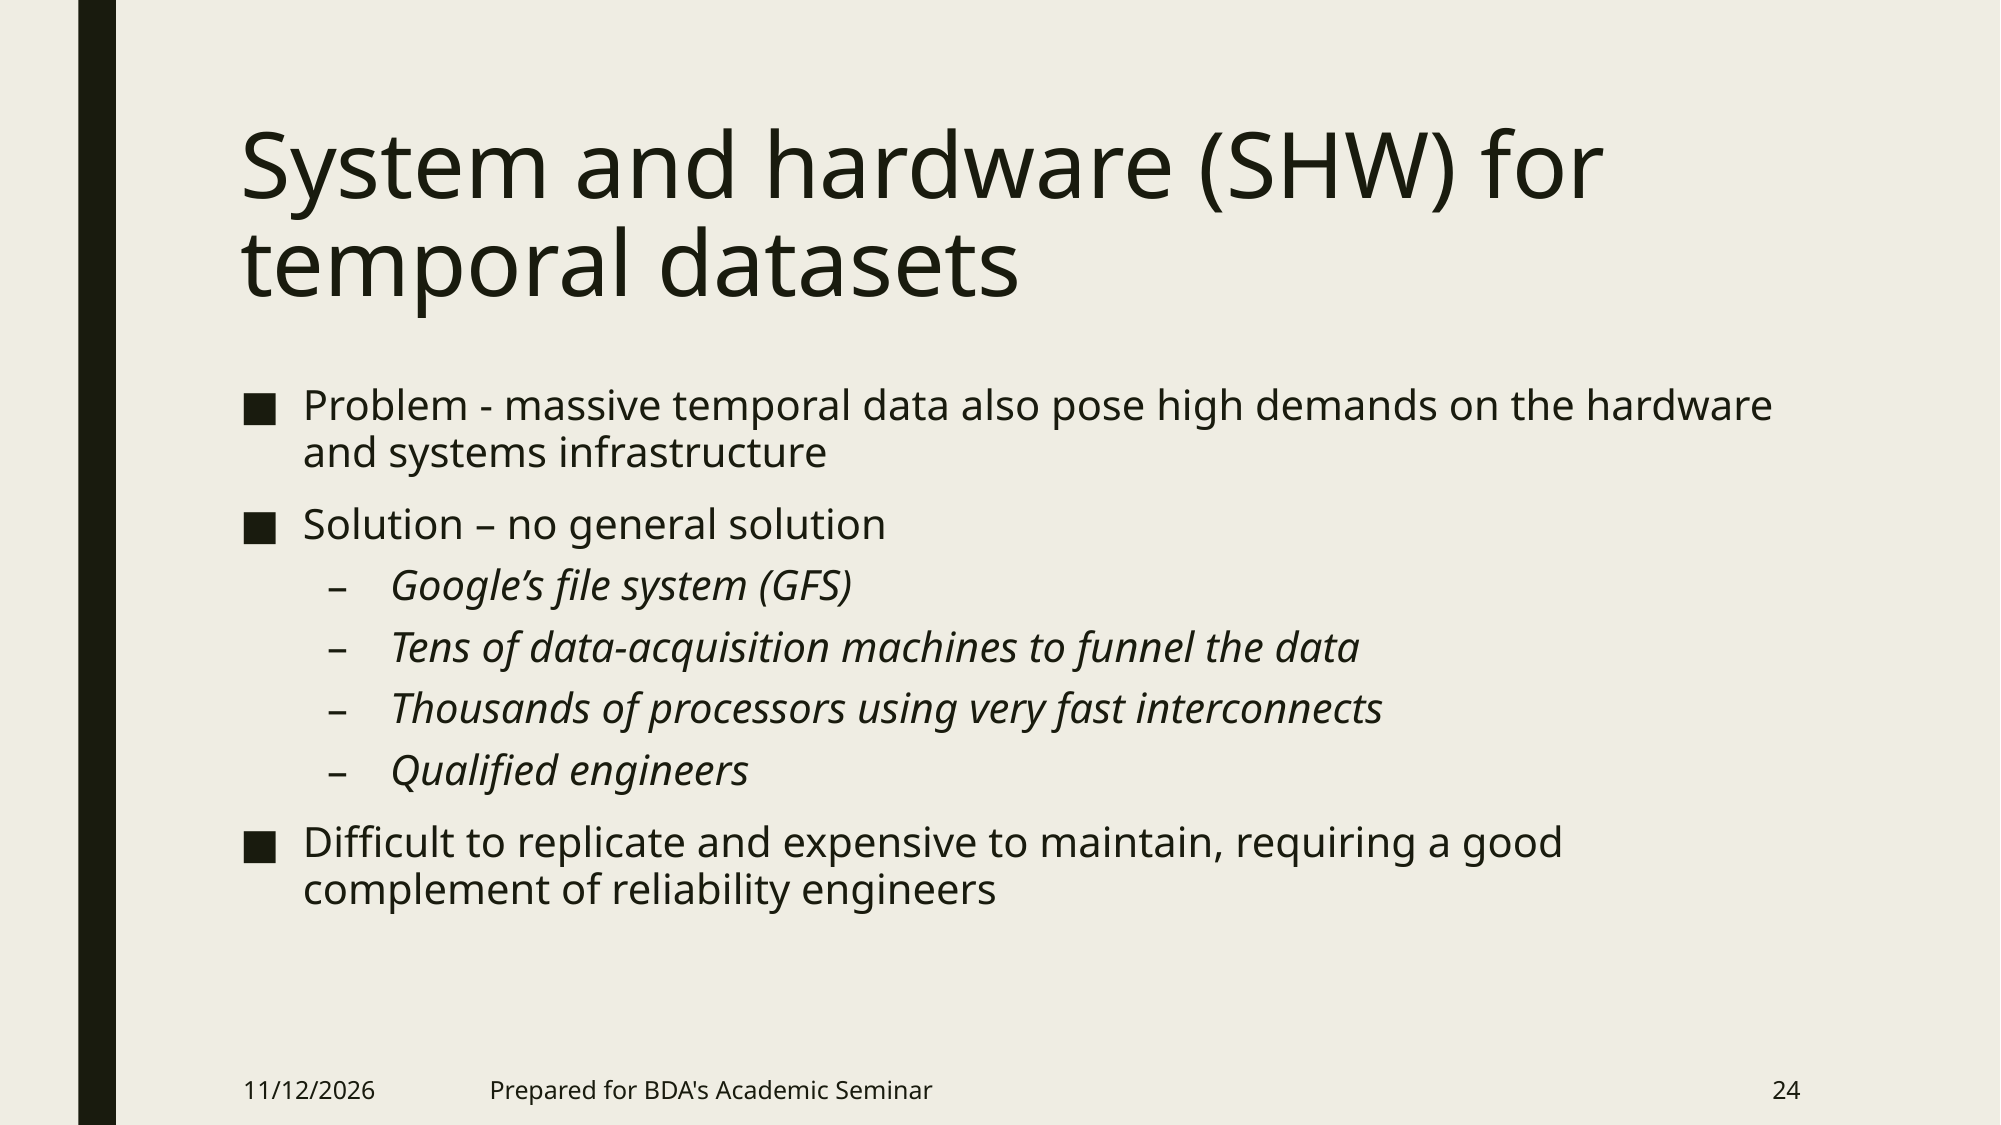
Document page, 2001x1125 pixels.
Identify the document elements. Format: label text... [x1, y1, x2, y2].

footer Prepared for BDA's Academic Seminar [474, 1058, 1505, 1125]
list Problem - massive temporal data also pose high demands on the hardware and systems infrastructure Solution – no general solution Google’s file system (GFS) Tens of data-acquisition machines to funnel the data Thousands of processors using very fast interconnects Qualified engineers Difficult to replicate and expensive to maintain, requiring a good complement of reliability engineers [225, 375, 1800, 963]
slide_number 24 [1553, 1058, 1816, 1125]
title System and hardware (SHW) for temporal datasets [225, 112, 1800, 357]
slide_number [228, 1058, 426, 1125]
